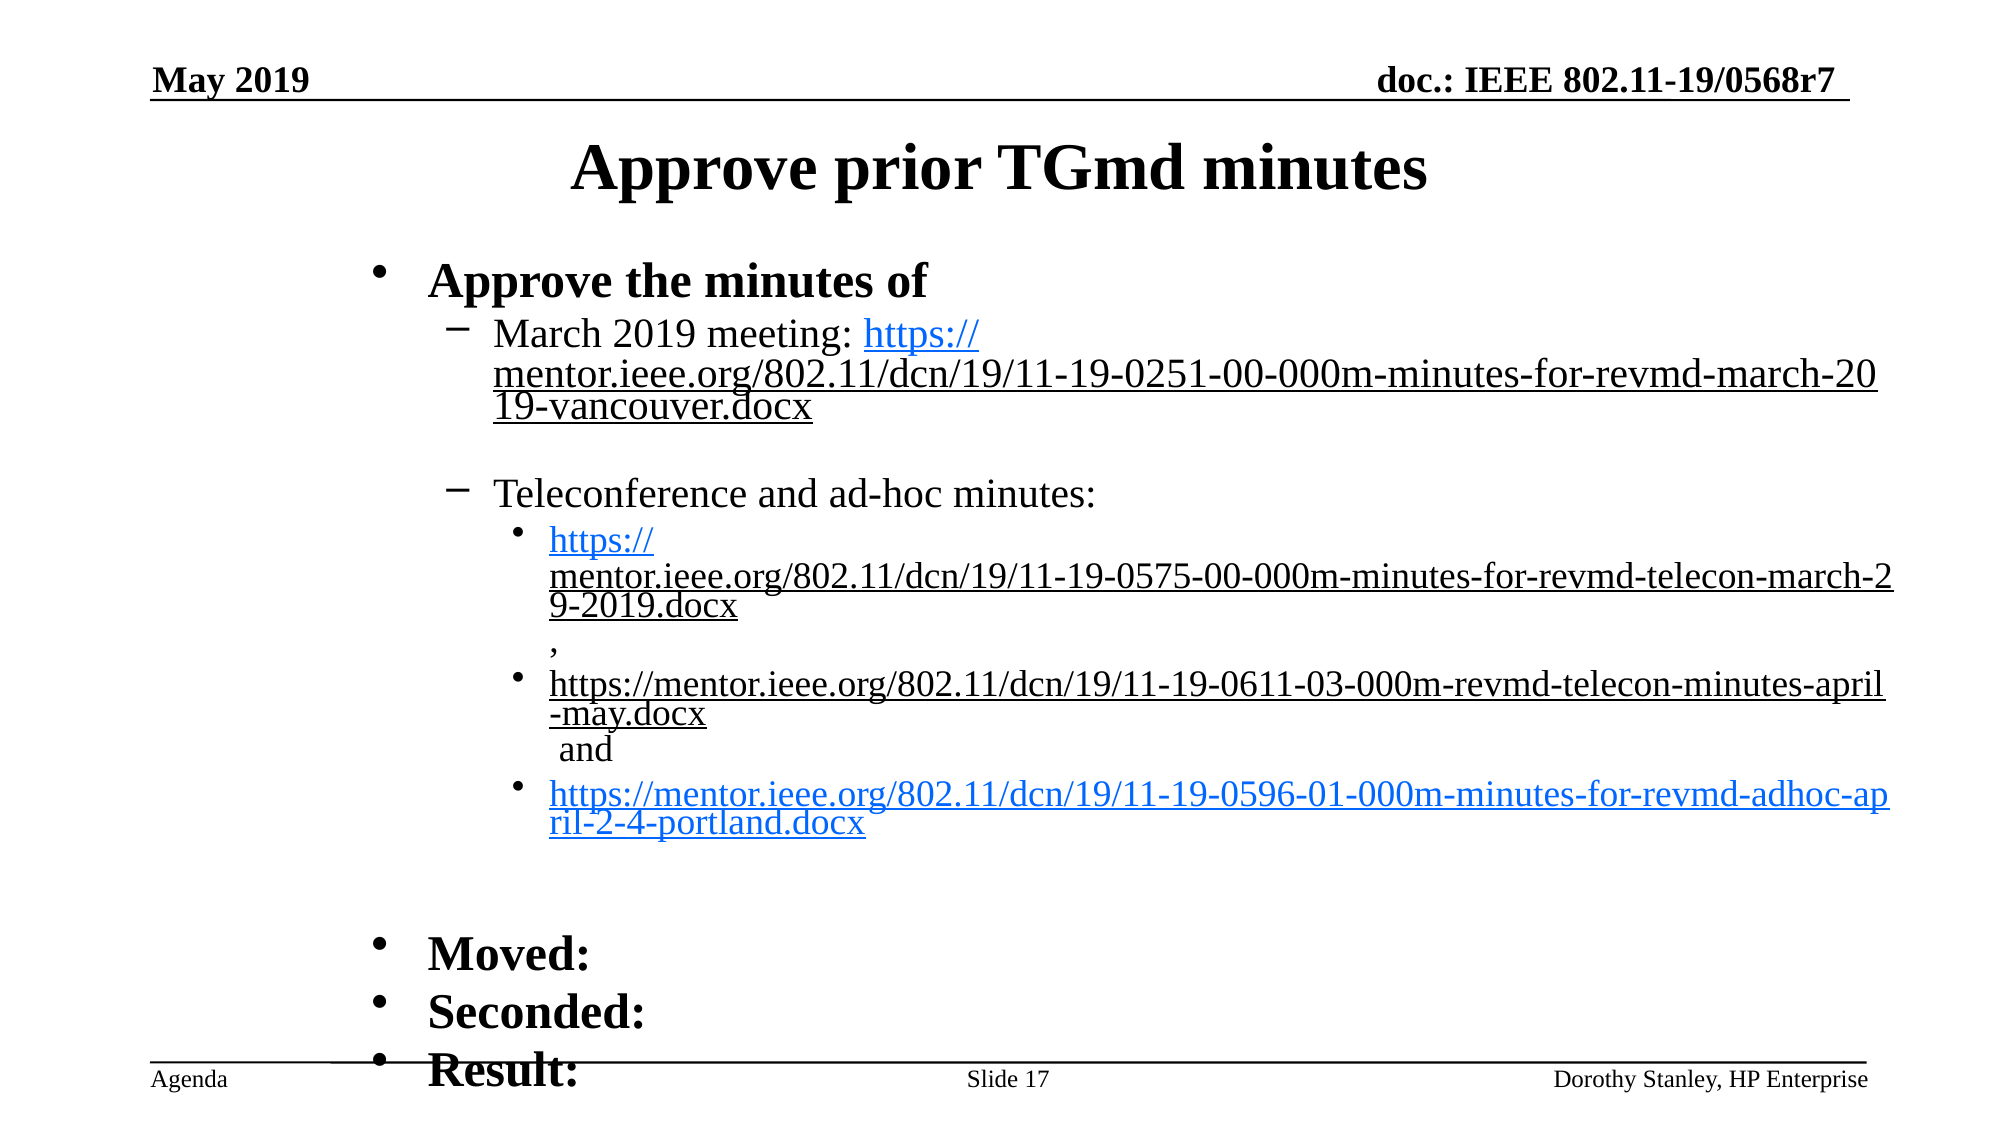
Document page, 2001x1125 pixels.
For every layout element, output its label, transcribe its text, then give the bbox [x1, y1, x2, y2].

list Approve the minutes of March 2019 meeting: https://mentor.ieee.org/802.11/dcn/19/11-19-0251-00-000m-minutes-for-revmd-march-2019-vancouver.docx Teleconference and ad-hoc minutes: https://mentor.ieee.org/802.11/dcn/19/11-19-0575-00-000m-minutes-for-revmd-telecon-march-29-2019.docx, https://mentor.ieee.org/802.11/dcn/19/11-19-0611-03-000m-revmd-telecon-minutes-april-may.docx and https://mentor.ieee.org/802.11/dcn/19/11-19-0596-01-000m-minutes-for-revmd-adhoc-april-2-4-portland.docx Moved: Seconded: Result: [356, 251, 1911, 1002]
title Approve prior TGmd minutes [362, 75, 1638, 250]
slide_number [152, 54, 567, 100]
footer Dorothy Stanley, HP Enterprise [1549, 1062, 1869, 1093]
slide_number Slide 17 [966, 1062, 1051, 1093]
